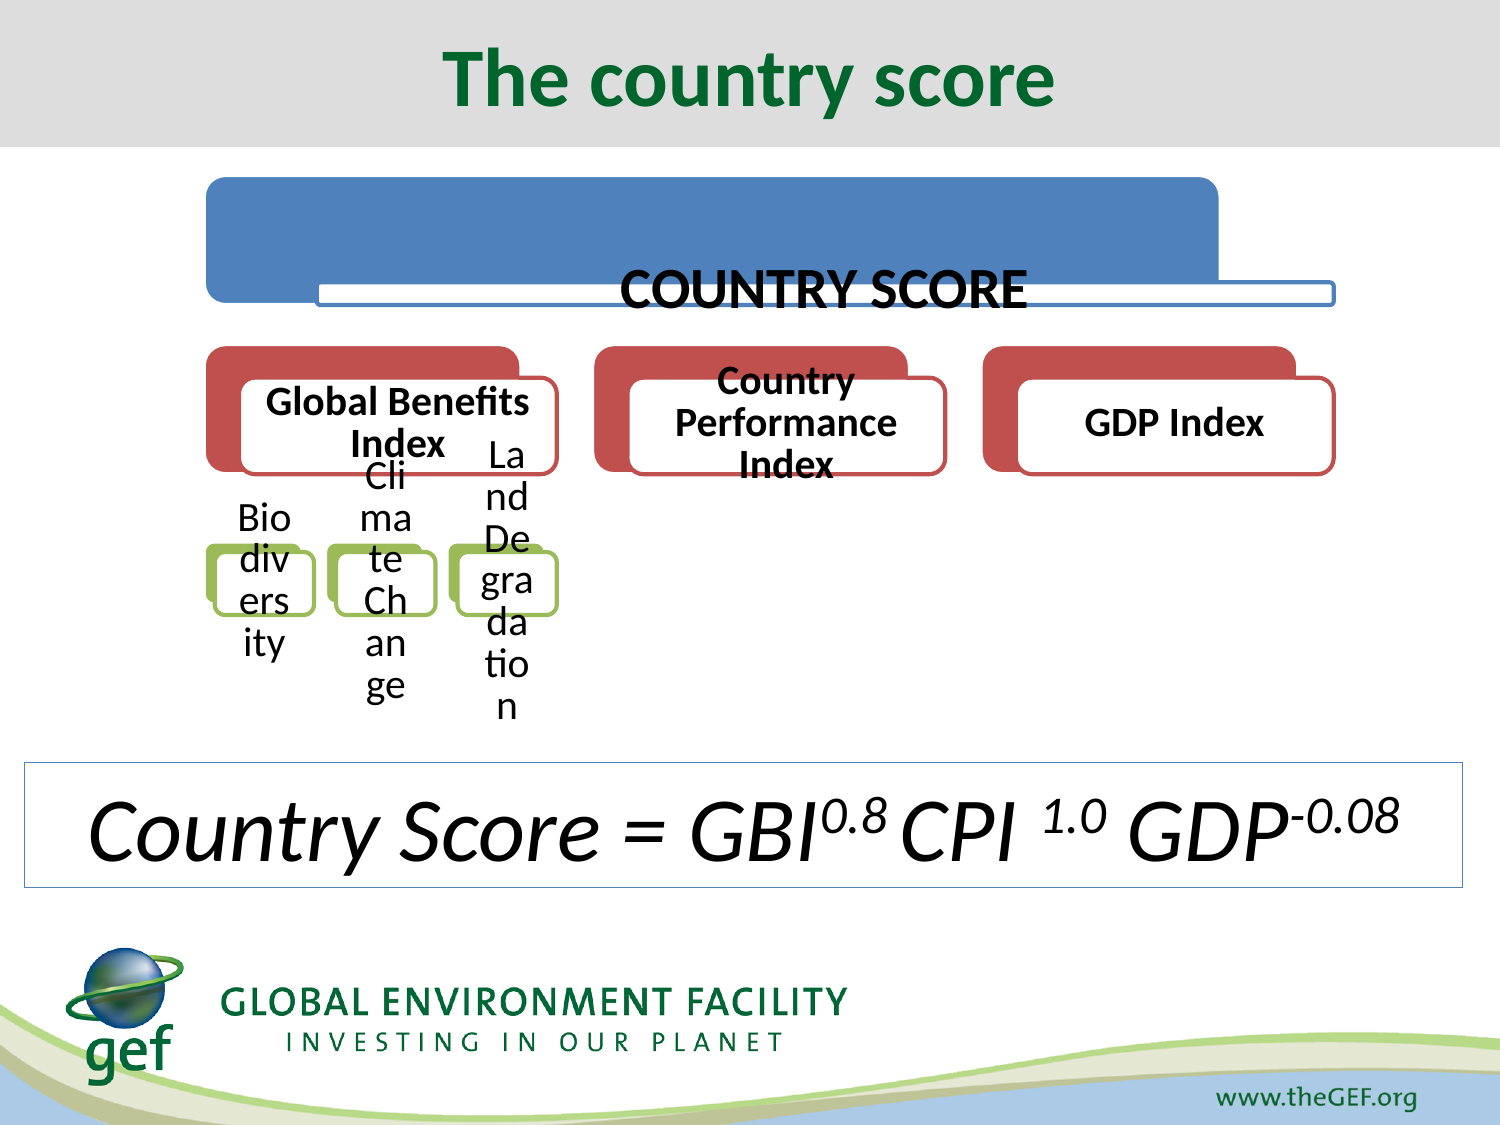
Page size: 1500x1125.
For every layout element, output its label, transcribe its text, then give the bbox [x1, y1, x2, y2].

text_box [62, 174, 1476, 813]
picture [0, 920, 1500, 1125]
text_box The country score [0, 0, 1500, 147]
text_box Country Score = GBI0.8 CPI 1.0 GDP-0.08 [24, 762, 1463, 888]
